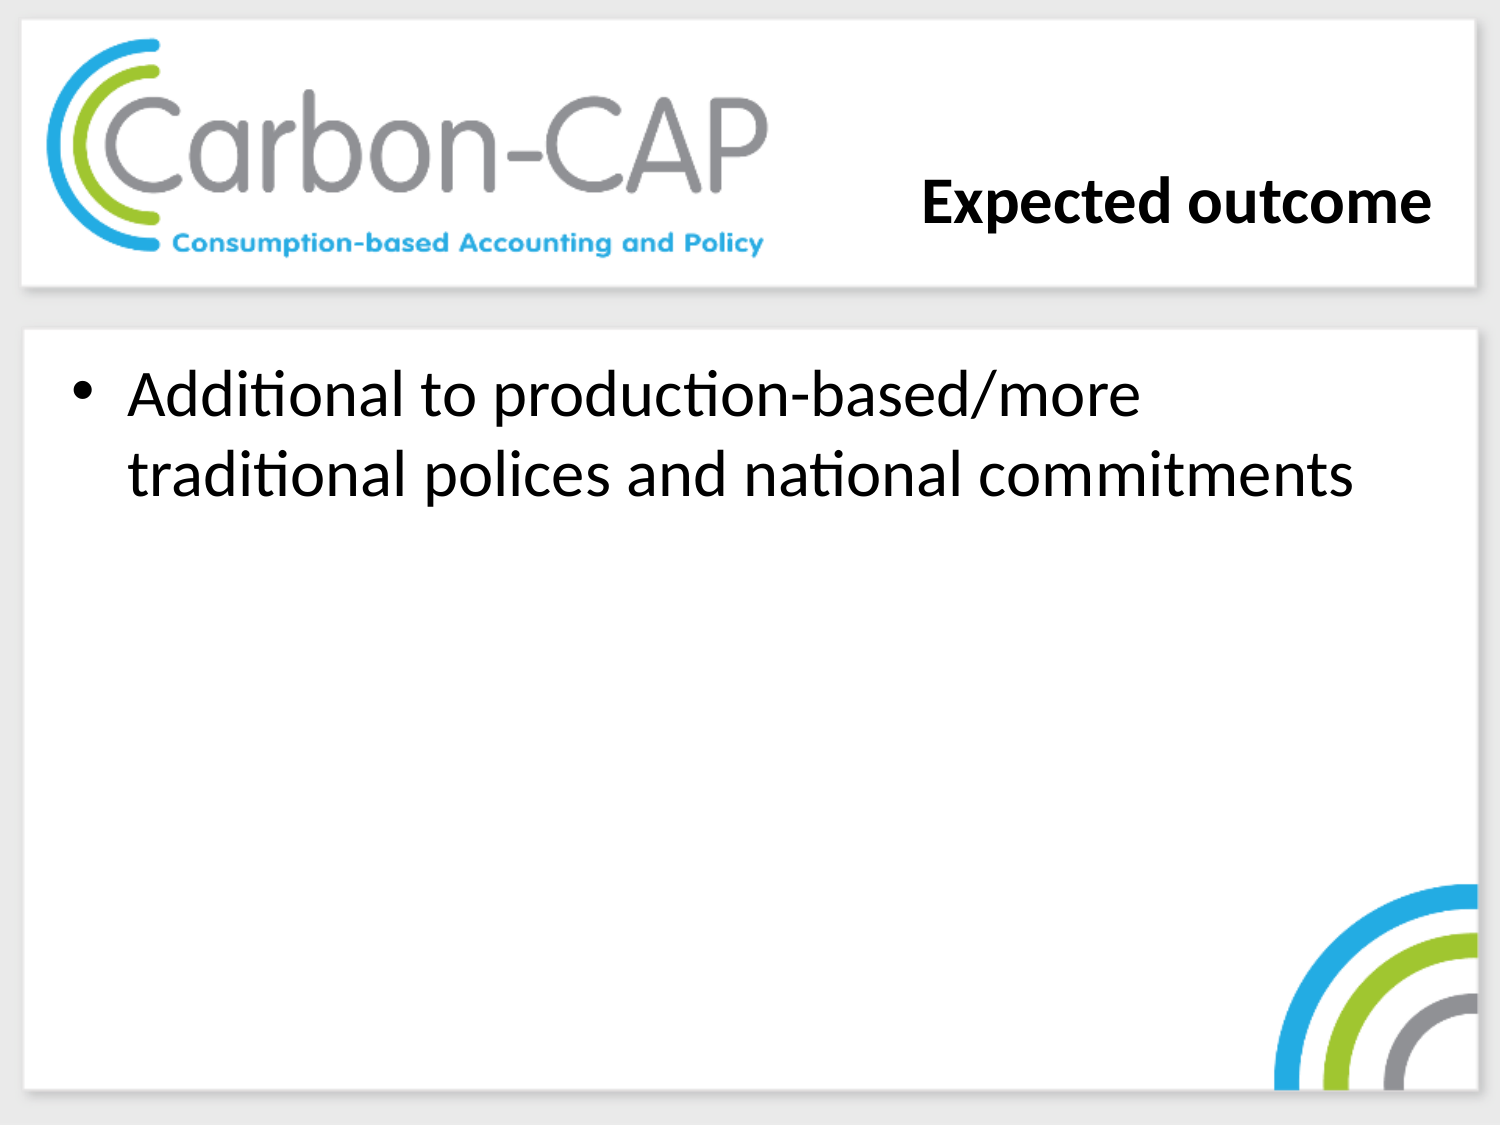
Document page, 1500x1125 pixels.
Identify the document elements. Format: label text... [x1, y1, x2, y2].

text_box Expected outcome [906, 148, 1449, 244]
list Additional to production-based/more traditional polices and national commitments [56, 341, 1442, 1062]
picture [0, 0, 1500, 1125]
